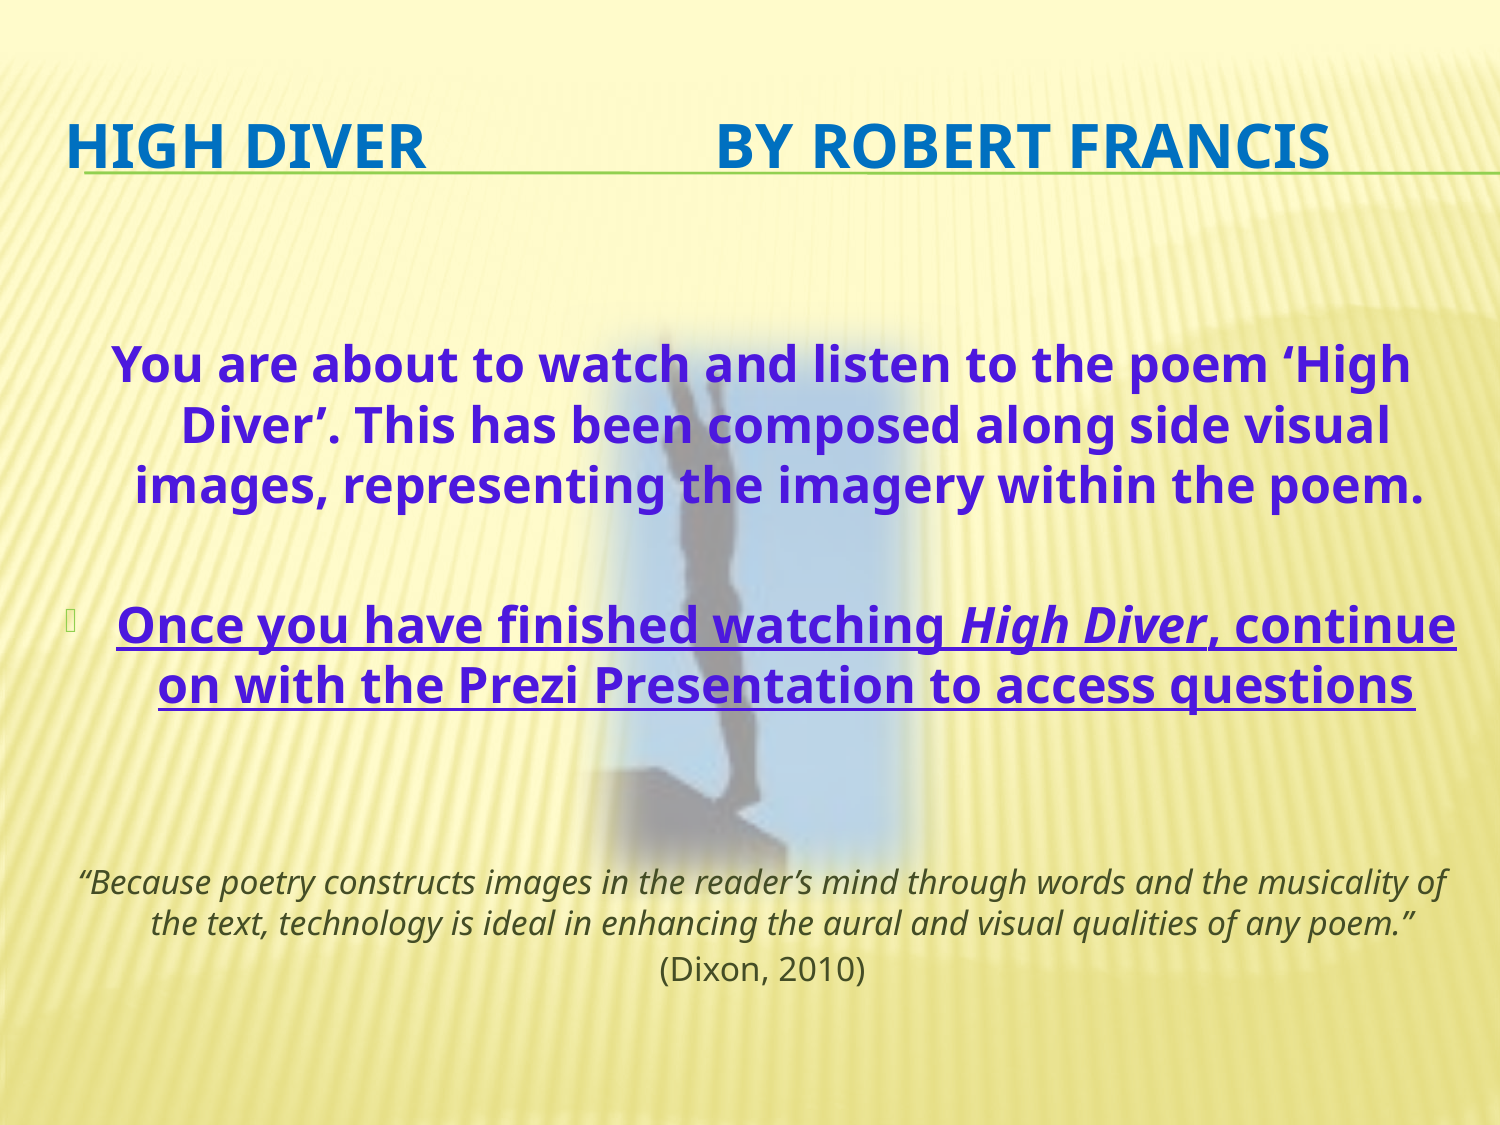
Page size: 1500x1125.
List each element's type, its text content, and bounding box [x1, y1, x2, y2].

picture [560, 302, 964, 922]
title High Diver By Robert Francis [50, 75, 1475, 213]
list You are about to watch and listen to the poem ‘High Diver’. This has been composed along side visual images, representing the imagery within the poem. Once you have finished watching High Diver, continue on with the Prezi Presentation to access questions “Because poetry constructs images in the reader’s mind through words and the musicality of the text, technology is ideal in enhancing the aural and visual qualities of any poem.” (Dixon, 2010) [50, 254, 1475, 1024]
